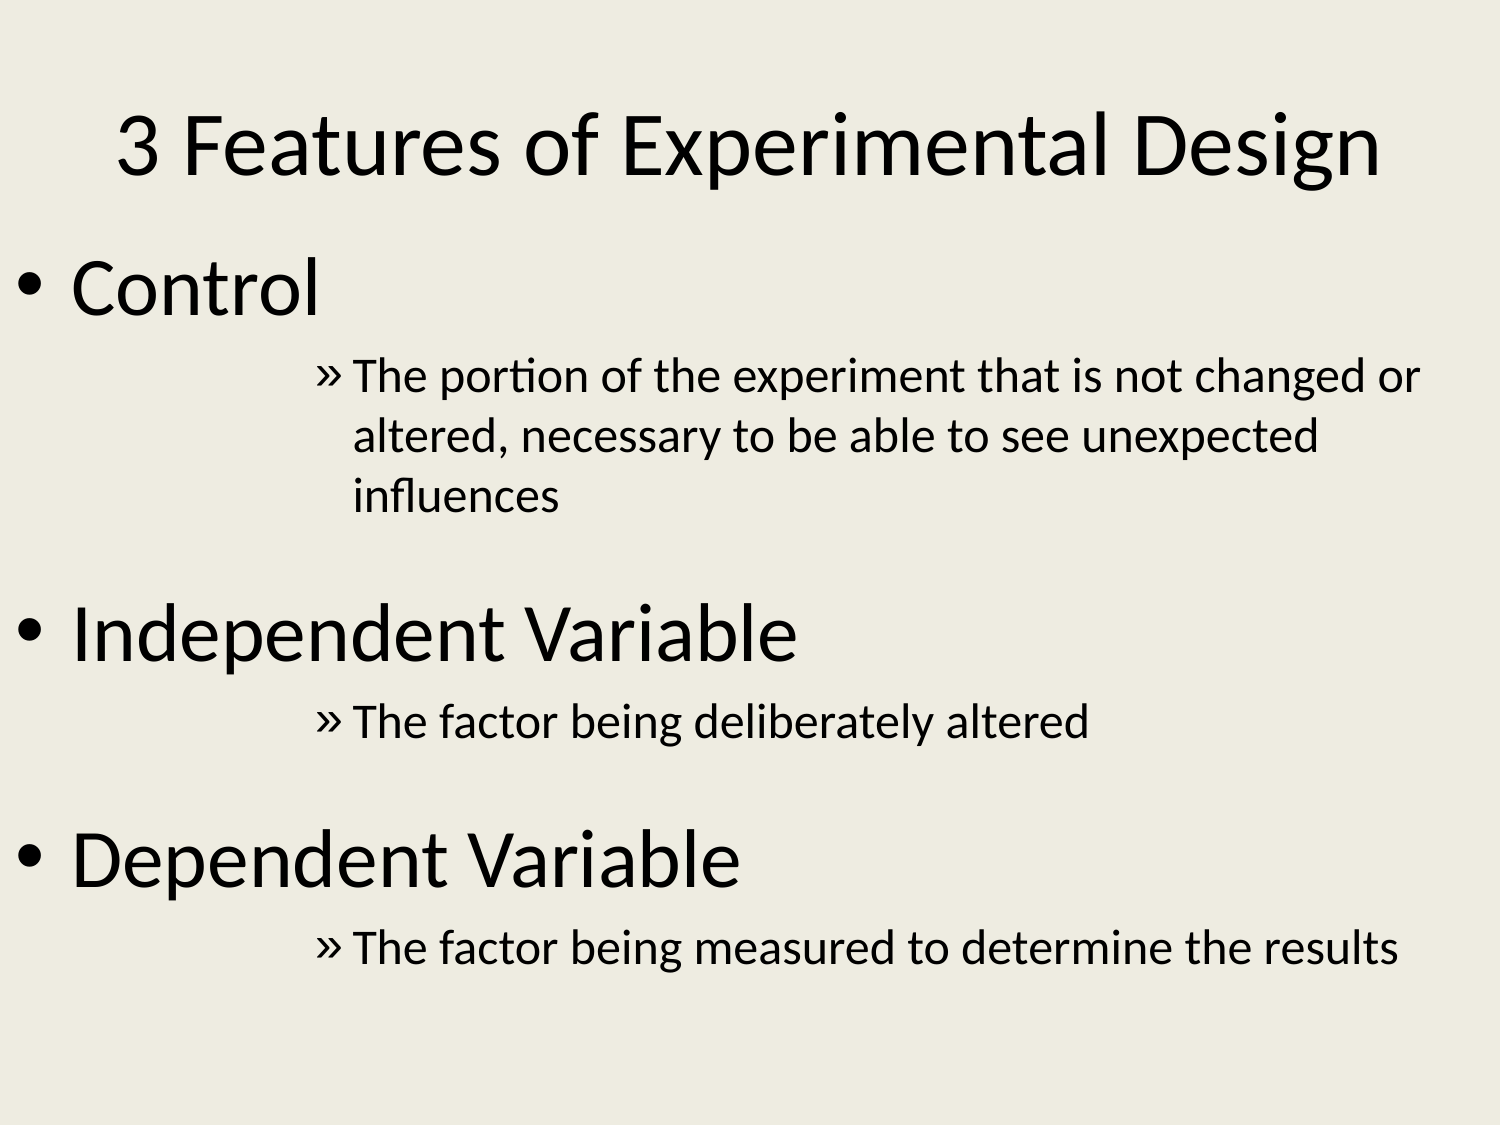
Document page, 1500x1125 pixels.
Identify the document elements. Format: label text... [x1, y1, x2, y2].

list Control The portion of the experiment that is not changed or altered, necessary to be able to see unexpected influences Independent Variable The factor being deliberately altered Dependent Variable The factor being measured to determine the results [0, 224, 1500, 1063]
title 3 Features of Experimental Design [75, 45, 1425, 224]
